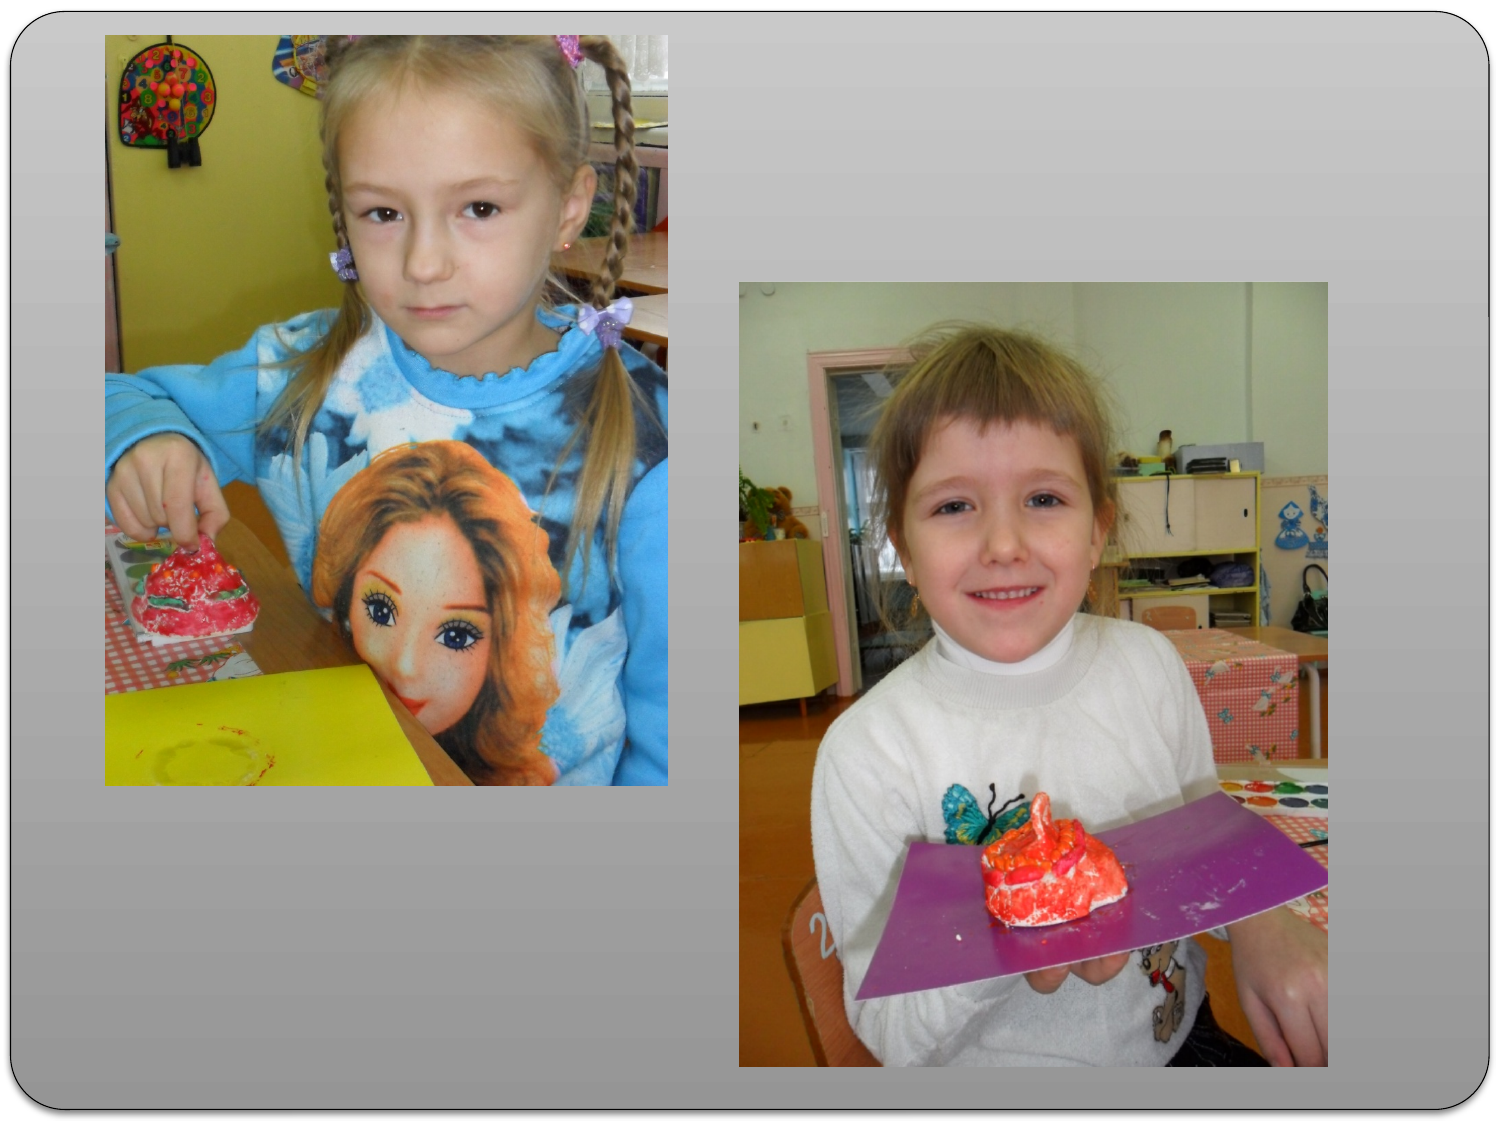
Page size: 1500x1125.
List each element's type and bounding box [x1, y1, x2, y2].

picture [739, 283, 1328, 379]
picture [739, 969, 1328, 1066]
list [105, 34, 669, 786]
list [639, 379, 1426, 969]
